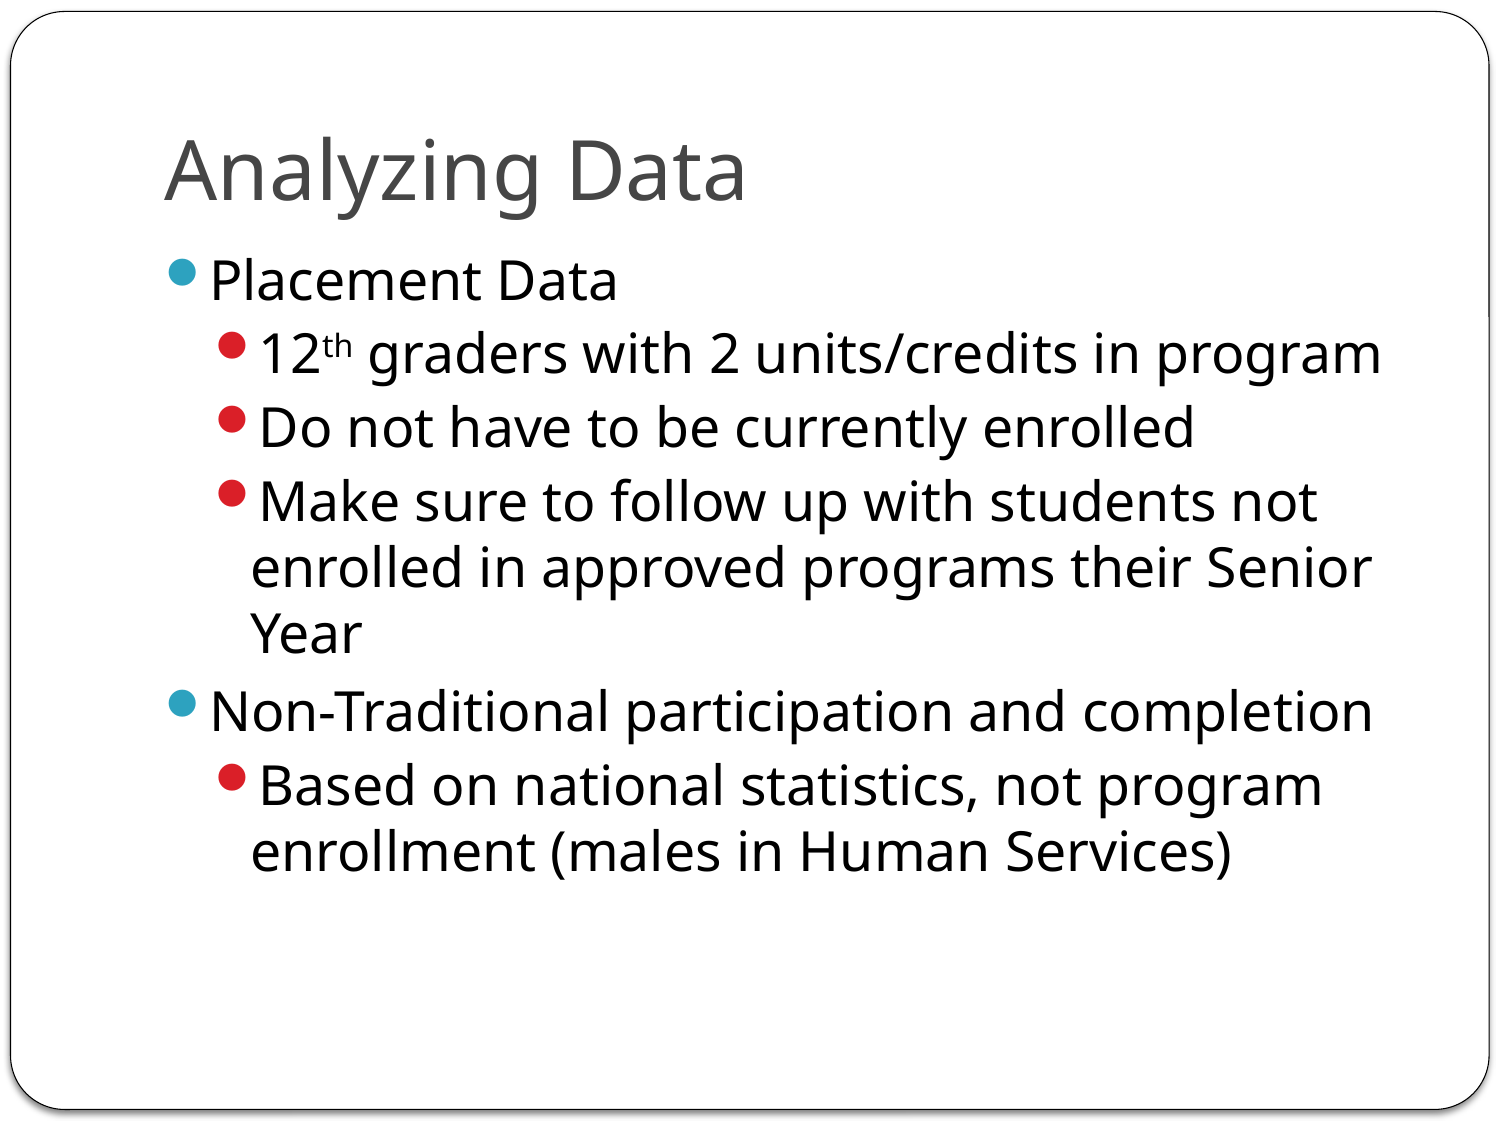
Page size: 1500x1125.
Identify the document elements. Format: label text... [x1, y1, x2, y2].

list Placement Data 12th graders with 2 units/credits in program Do not have to be currently enrolled Make sure to follow up with students not enrolled in approved programs their Senior Year Non-Traditional participation and completion Based on national statistics, not program enrollment (males in Human Services) [150, 237, 1425, 988]
title Analyzing Data [150, 45, 1425, 233]
